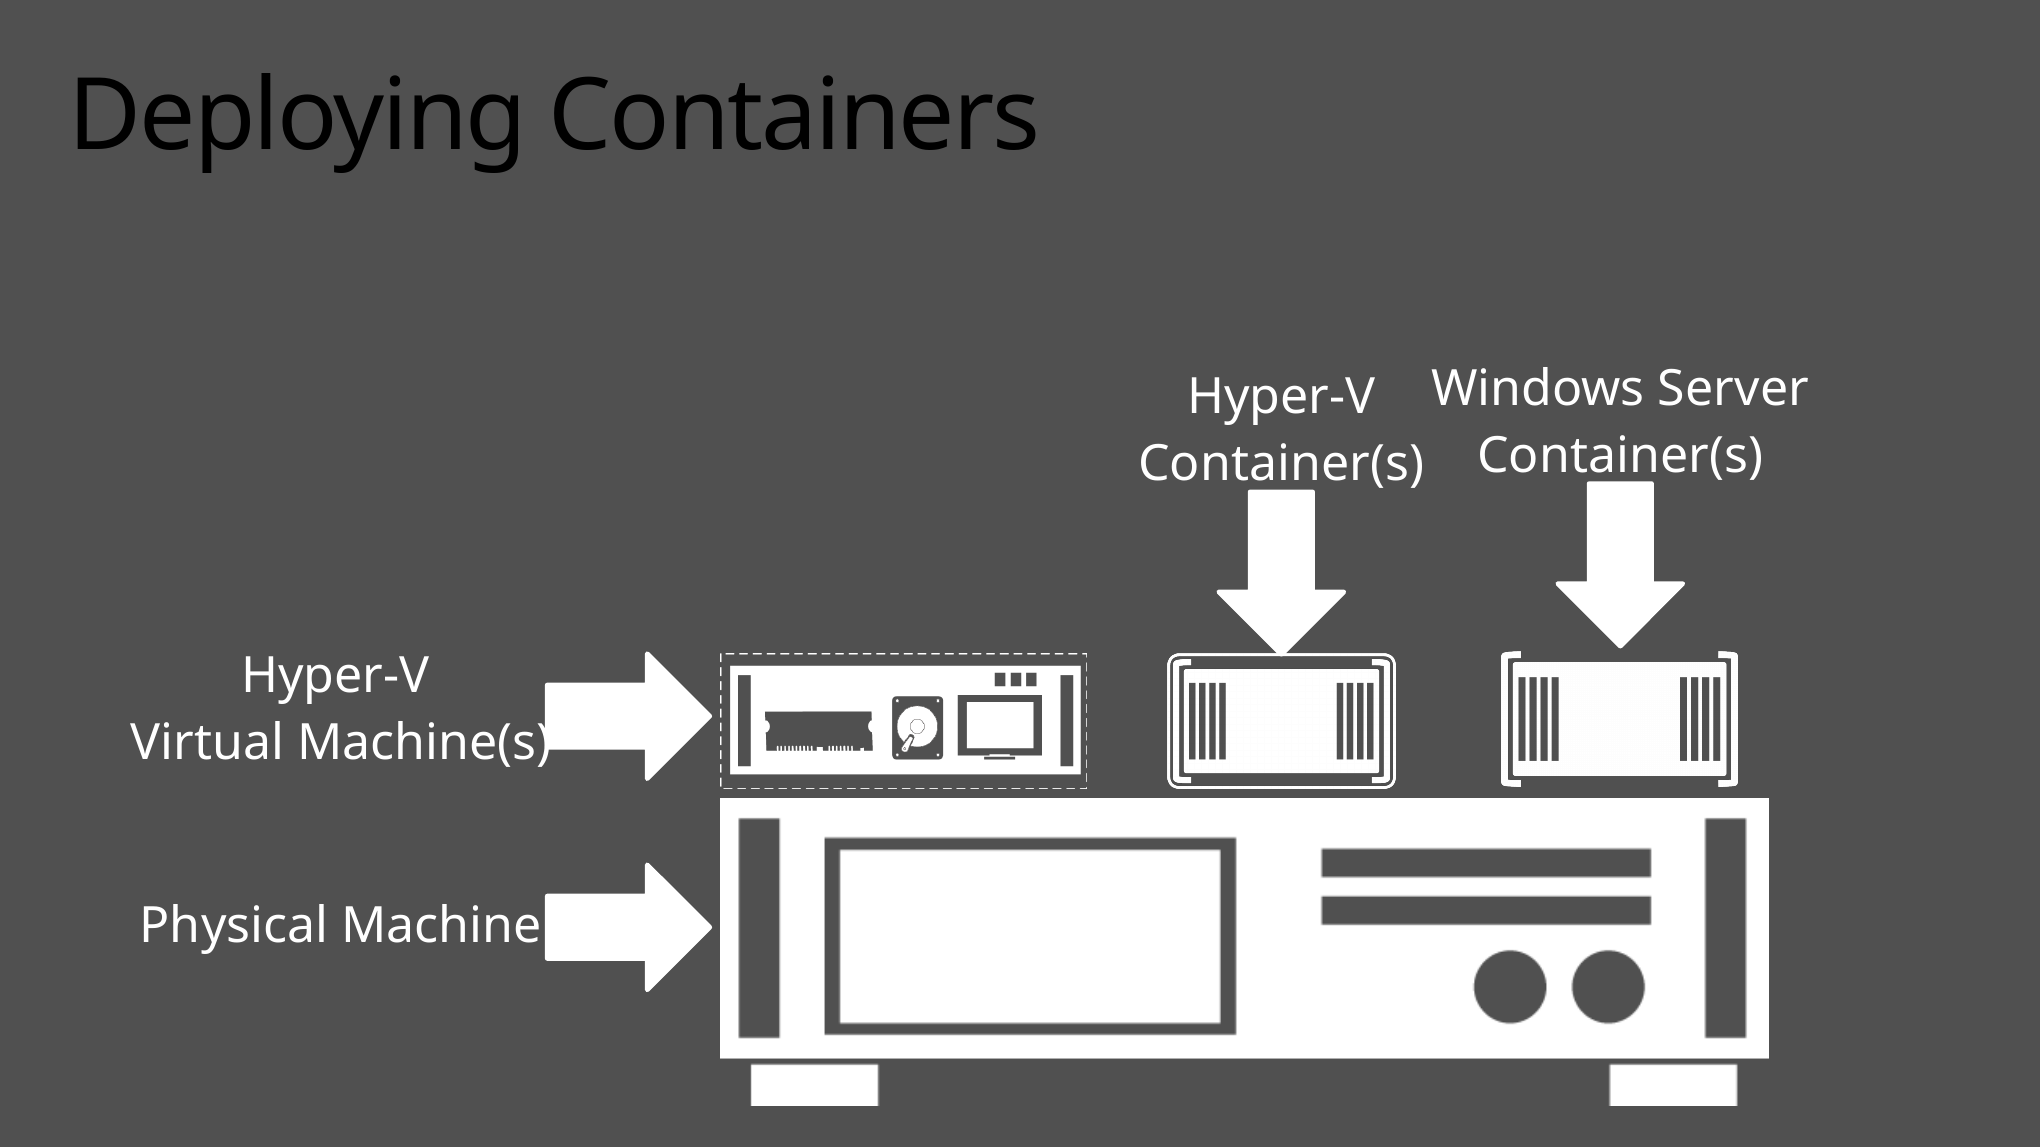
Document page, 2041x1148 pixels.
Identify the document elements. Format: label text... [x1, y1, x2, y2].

text_box Physical Machine [109, 875, 572, 978]
text_box [572, 863, 711, 991]
text_box [1218, 516, 1345, 653]
picture [1166, 653, 1396, 789]
picture [719, 798, 1769, 1106]
text_box Hyper-V Virtual Machine(s) [100, 625, 583, 794]
picture [1500, 650, 1738, 787]
text_box [1556, 507, 1684, 647]
text_box Hyper-V Container(s) [1108, 346, 1455, 516]
picture [719, 653, 1088, 789]
text_box Windows Server Container(s) [1401, 338, 1840, 507]
title Deploying Containers [45, 48, 1996, 199]
text_box [583, 652, 711, 780]
